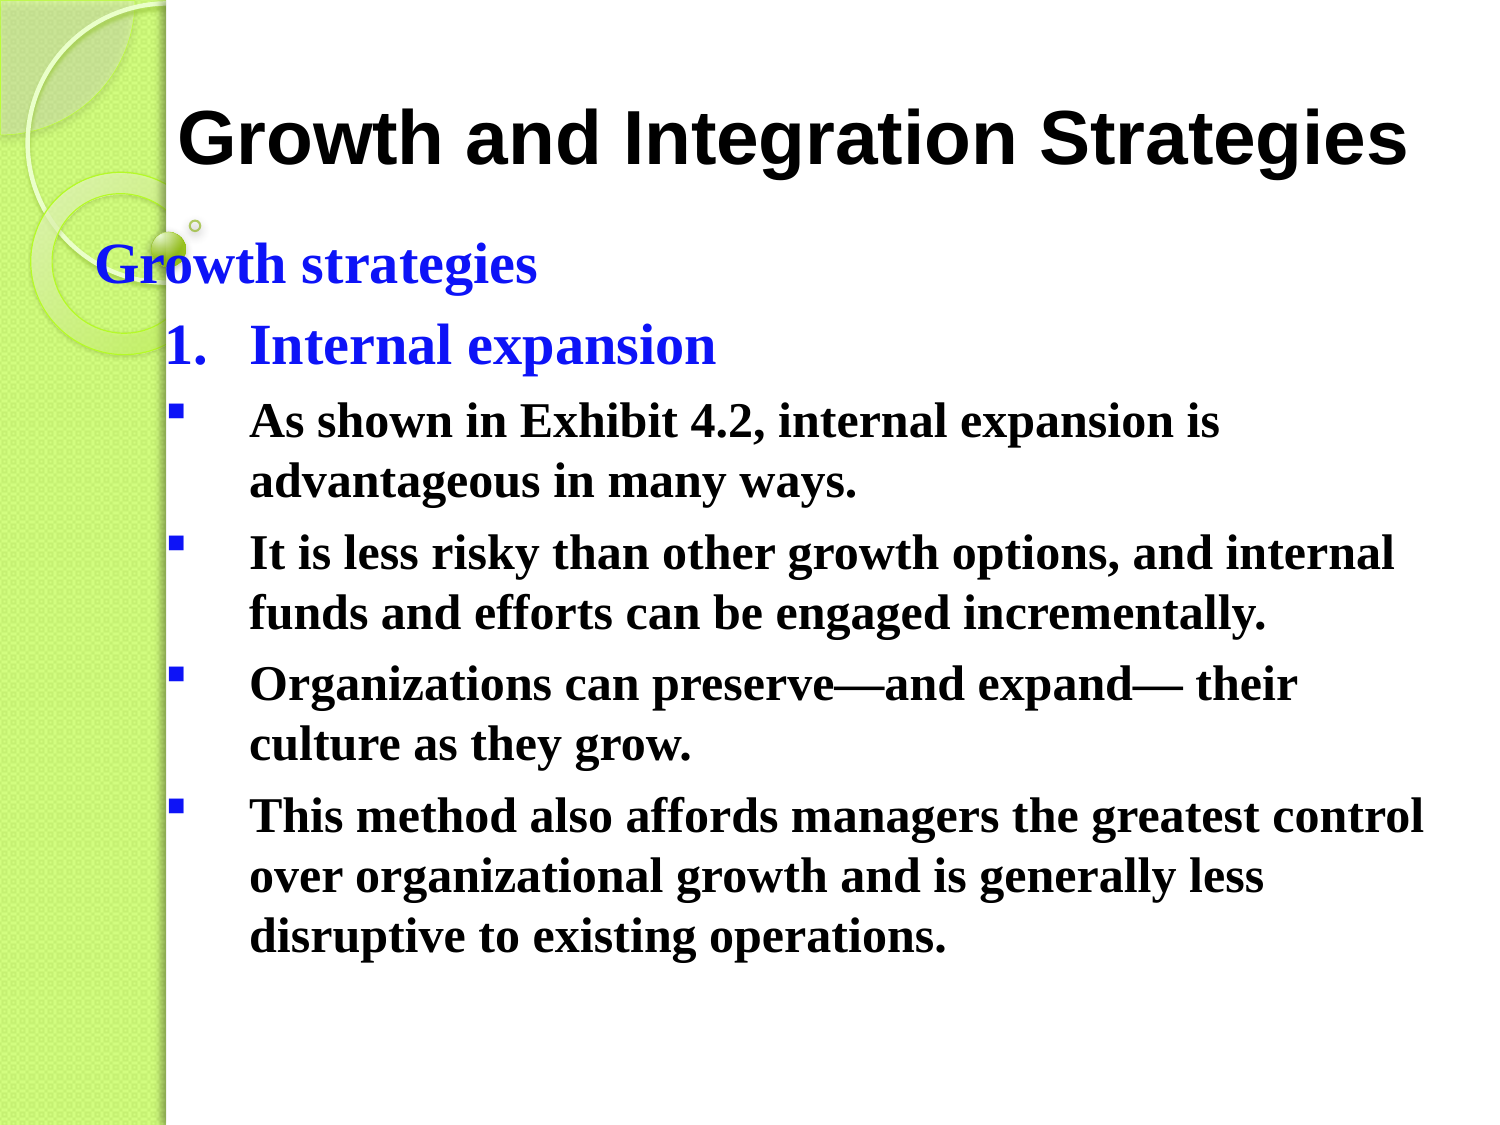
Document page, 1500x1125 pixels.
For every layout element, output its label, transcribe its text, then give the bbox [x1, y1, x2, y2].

title Growth and Integration Strategies [162, 59, 1450, 188]
subtitle Growth strategies Internal expansion As shown in Exhibit 4.2, internal expansion is advantageous in many ways. It is less risky than other growth options, and internal funds and efforts can be engaged incrementally. Organizations can preserve—and expand— their culture as they grow. This method also affords managers the greatest control over organizational growth and is generally less disruptive to existing operations. [75, 224, 1463, 1075]
